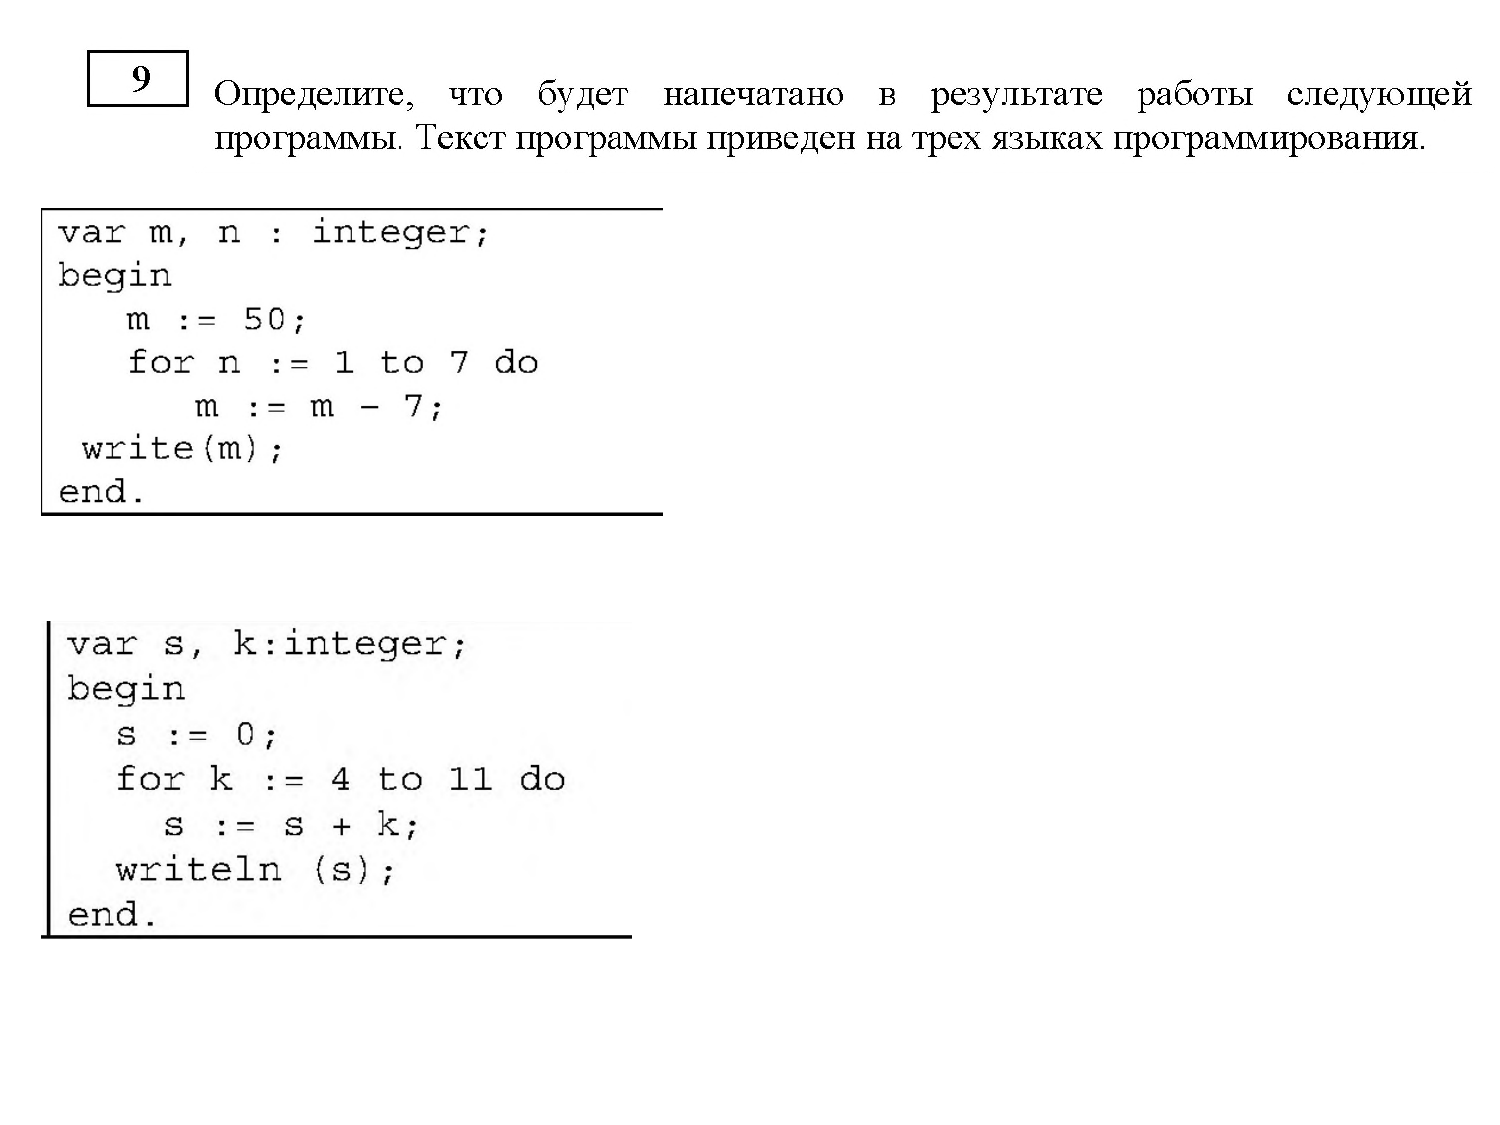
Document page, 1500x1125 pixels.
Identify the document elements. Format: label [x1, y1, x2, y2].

picture [41, 207, 663, 516]
picture [41, 621, 633, 941]
picture [41, 30, 1500, 173]
